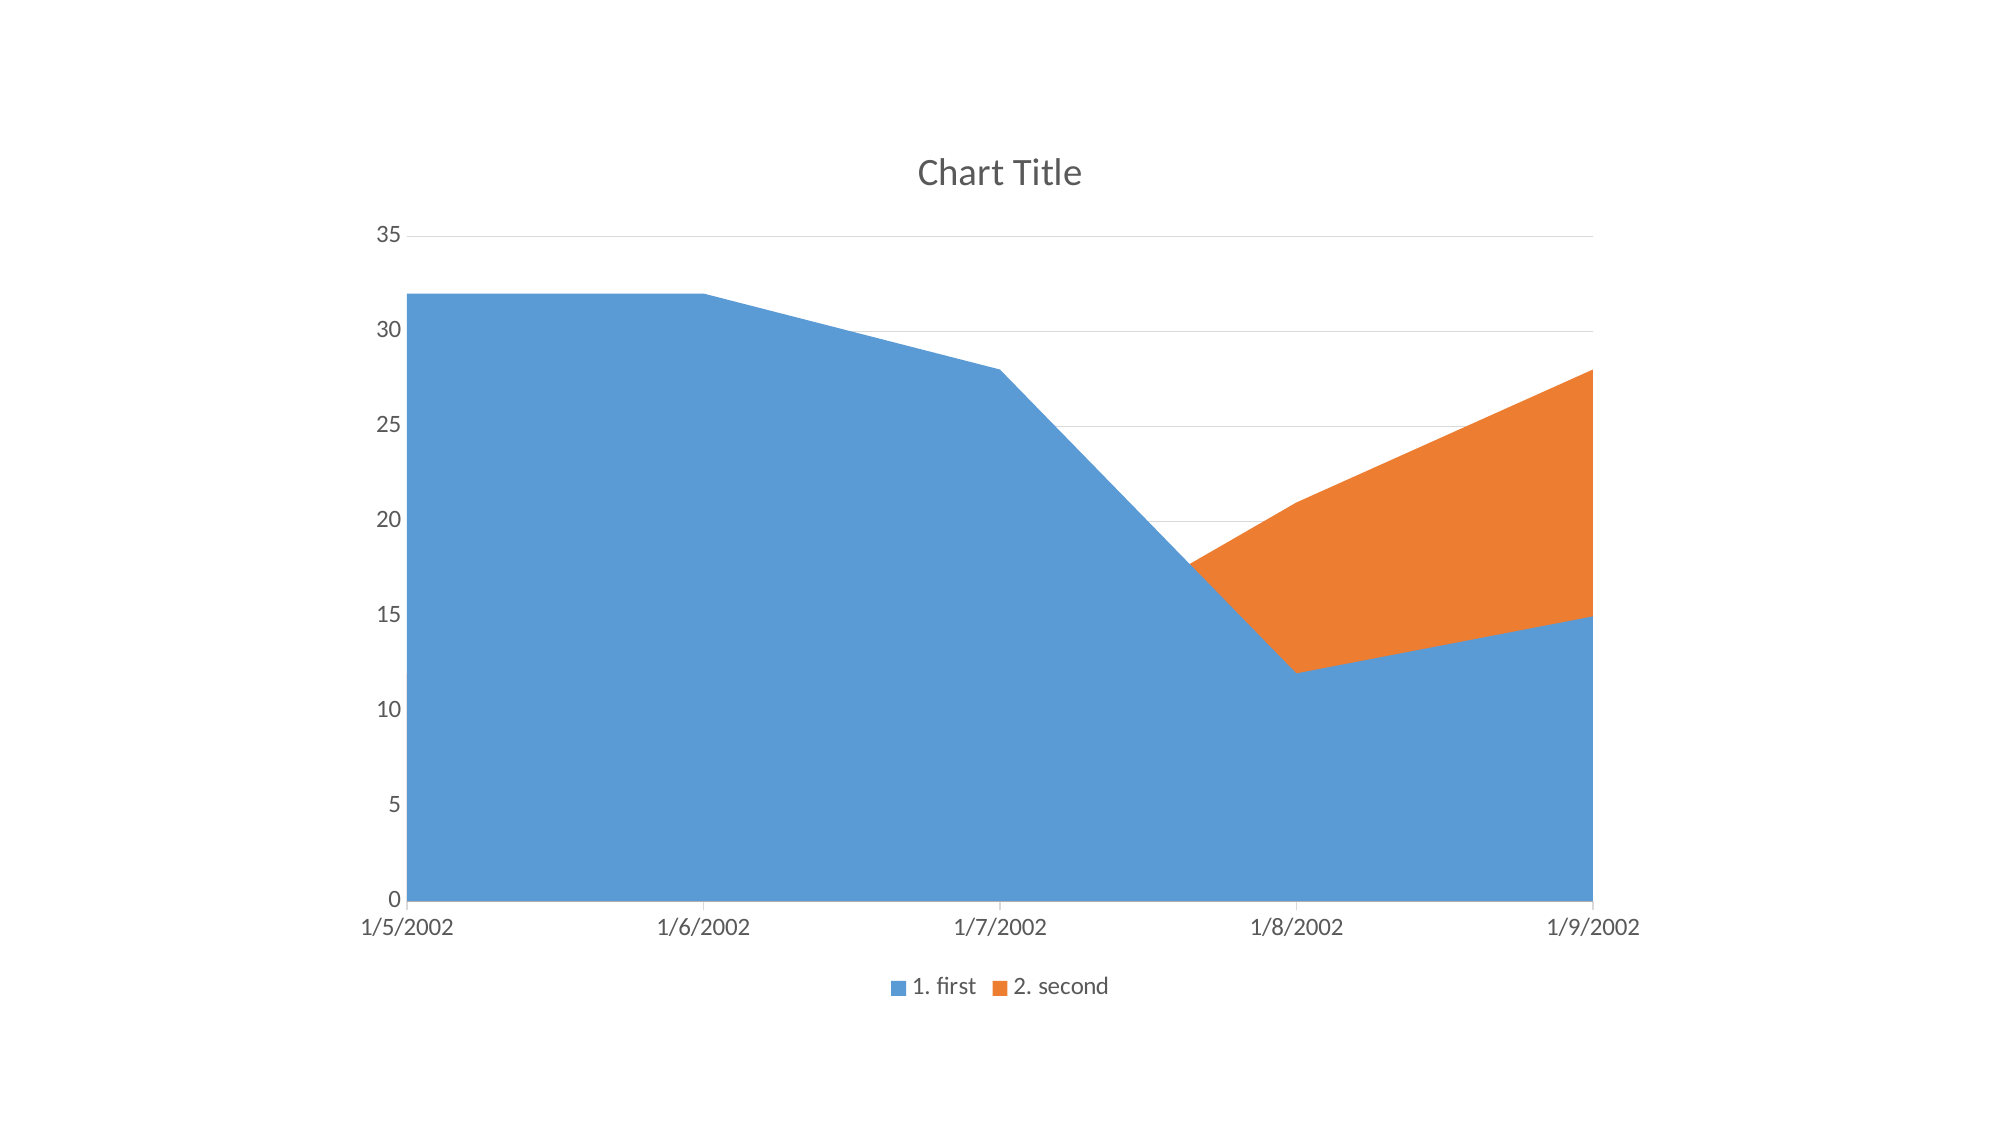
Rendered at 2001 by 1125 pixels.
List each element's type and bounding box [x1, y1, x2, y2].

chart [333, 117, 1667, 1007]
